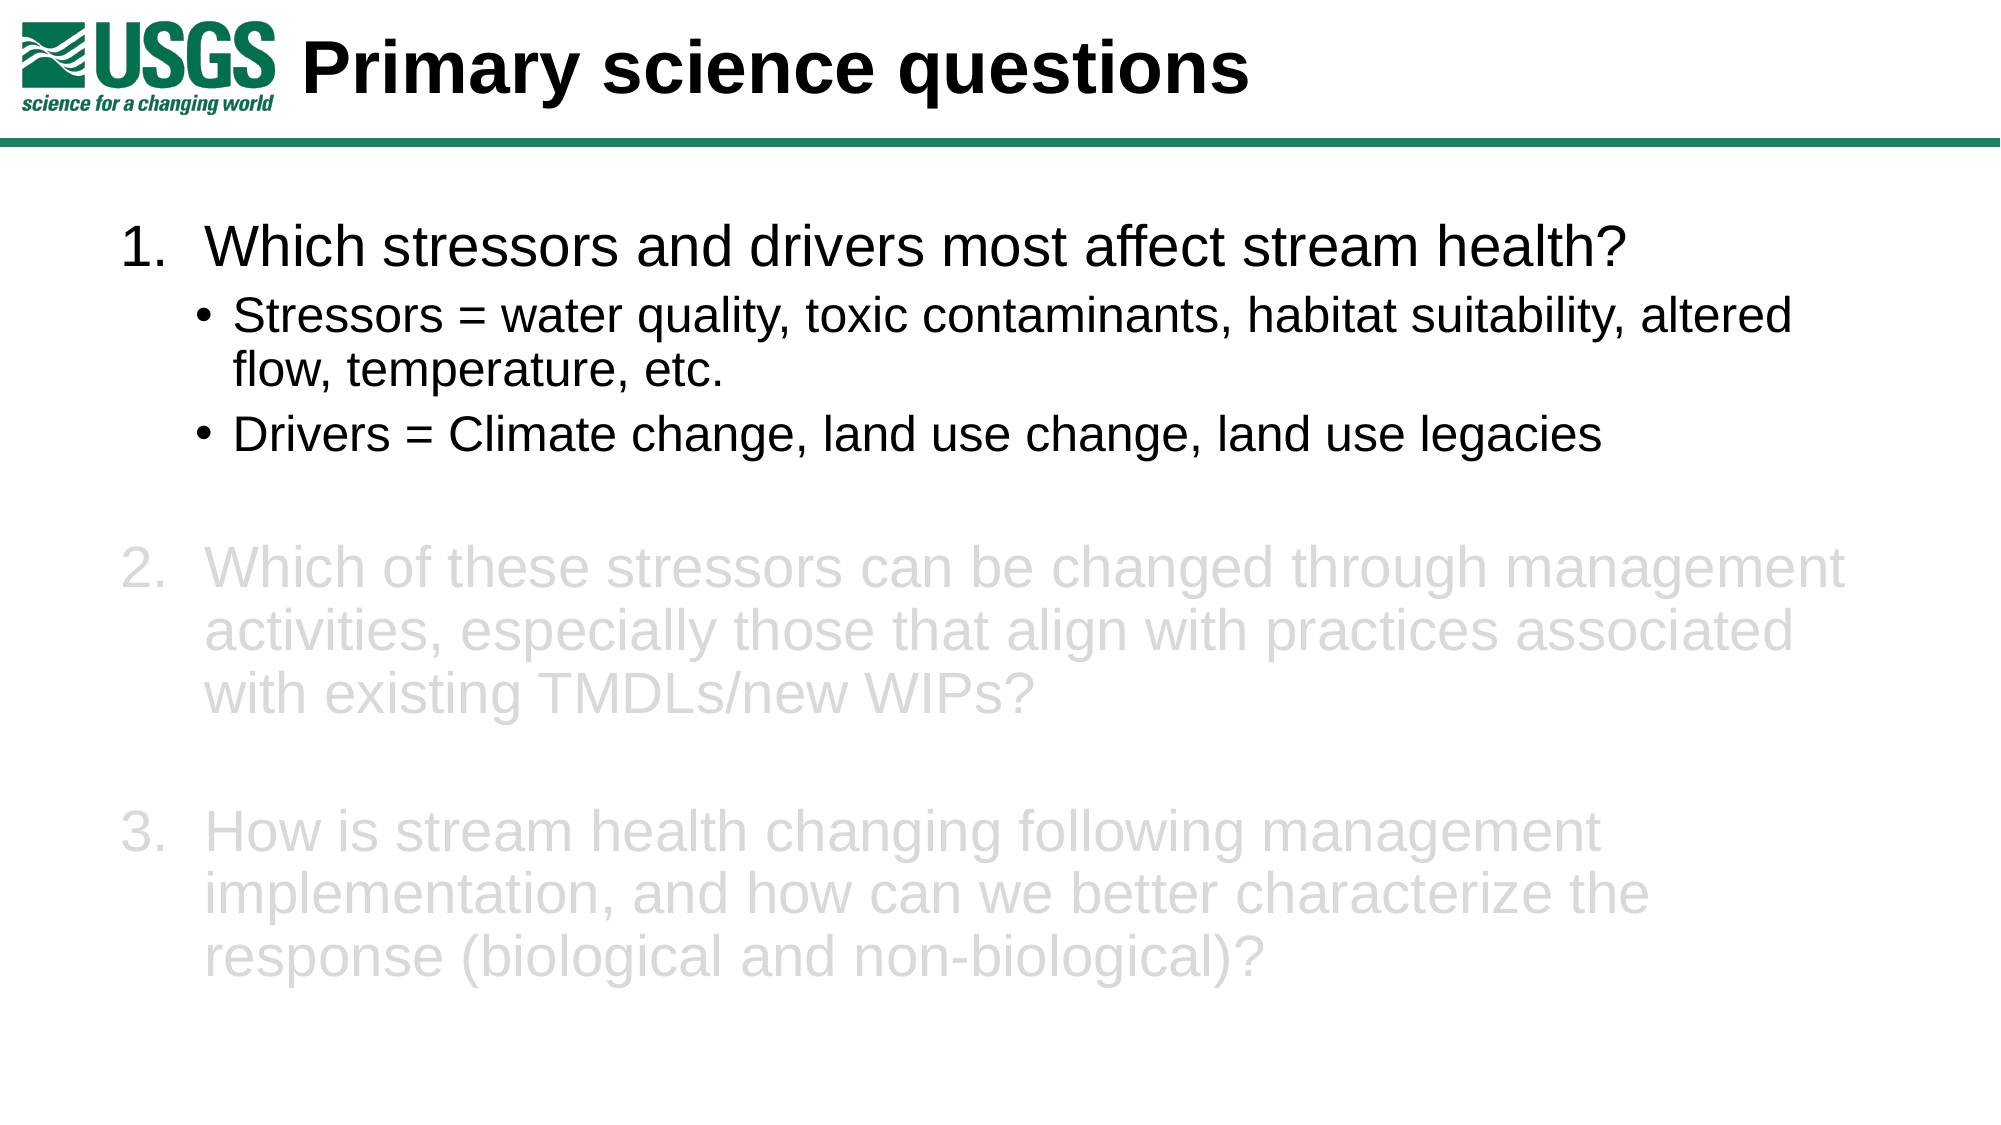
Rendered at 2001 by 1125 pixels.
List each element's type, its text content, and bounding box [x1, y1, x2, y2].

title Primary science questions [93, 10, 1267, 129]
list Which stressors and drivers most affect stream health? Stressors = water quality, toxic contaminants, habitat suitability, altered flow, temperature, etc. Drivers = Climate change, land use change, land use legacies Which of these stressors can be changed through management activities, especially those that align with practices associated with existing TMDLs/new WIPs? How is stream health changing following management implementation, and how can we better characterize the response (biological and non-biological)? [105, 208, 1895, 1053]
picture [22, 21, 275, 115]
